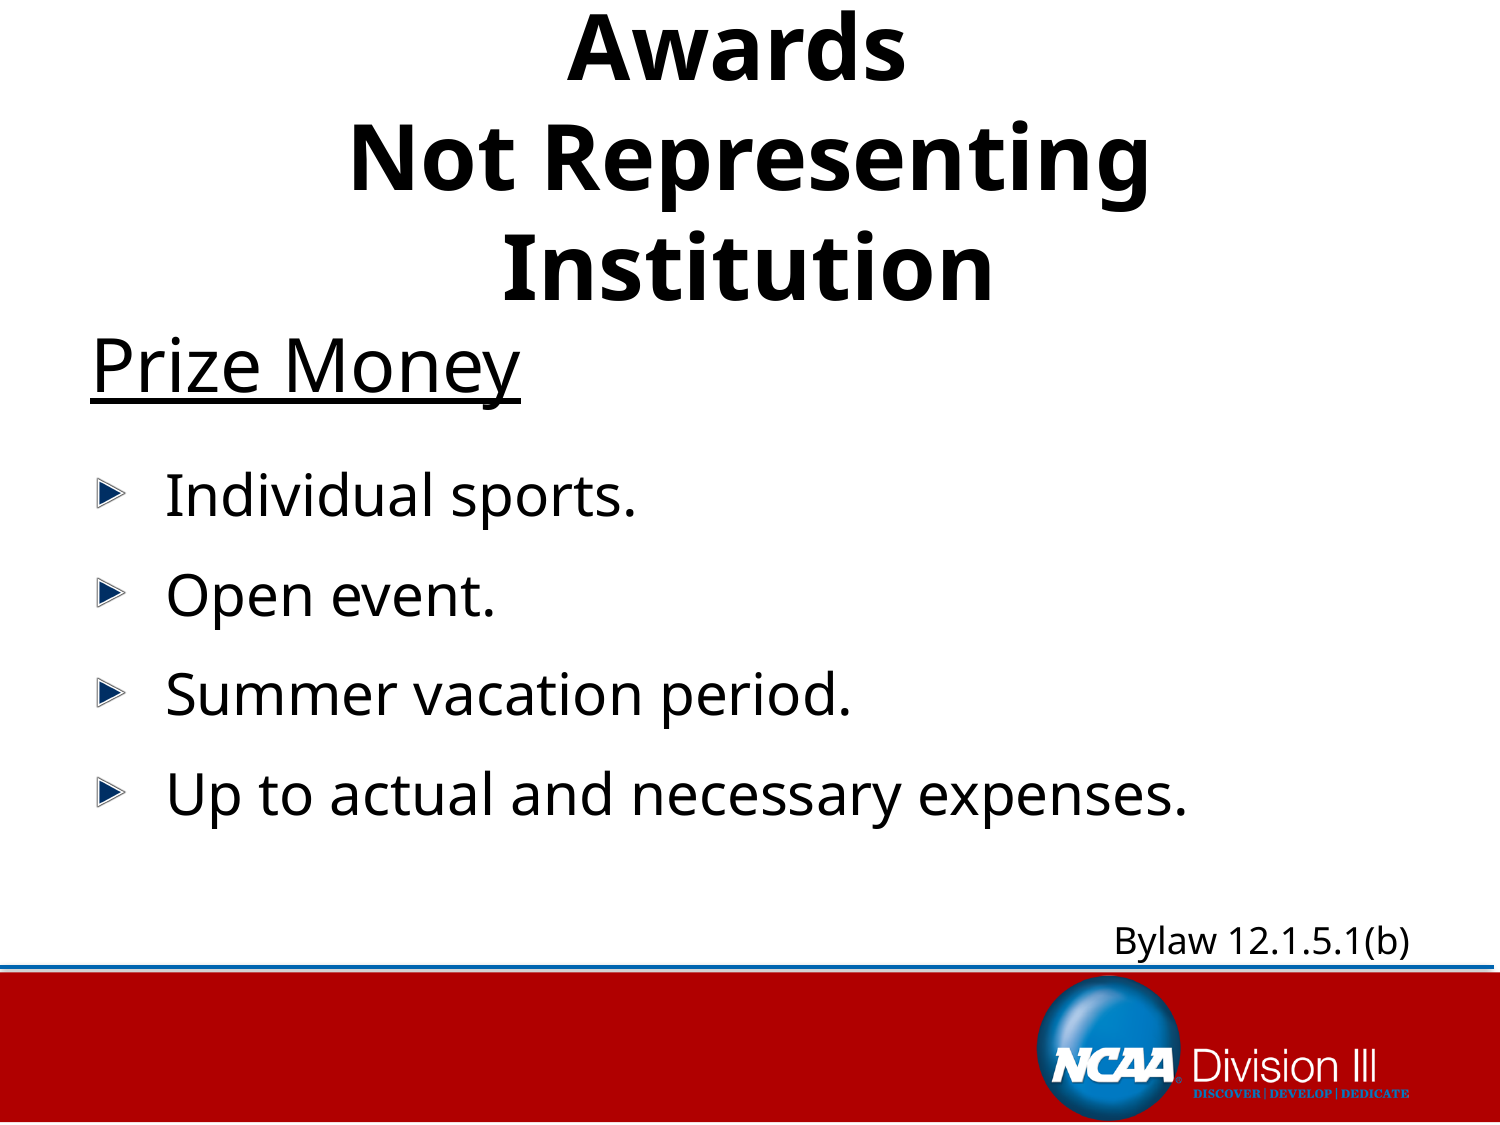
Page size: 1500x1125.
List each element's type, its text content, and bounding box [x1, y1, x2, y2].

picture [90, 572, 131, 613]
picture [90, 771, 131, 813]
list Prize Money Individual sports. Open event. Summer vacation period. Up to actual and necessary expenses. Bylaw 12.1.5.1(b) [75, 310, 1425, 958]
picture [1021, 958, 1423, 1125]
title Awards Not Representing Institution [75, 45, 1425, 263]
picture [90, 672, 131, 713]
picture [90, 472, 131, 514]
